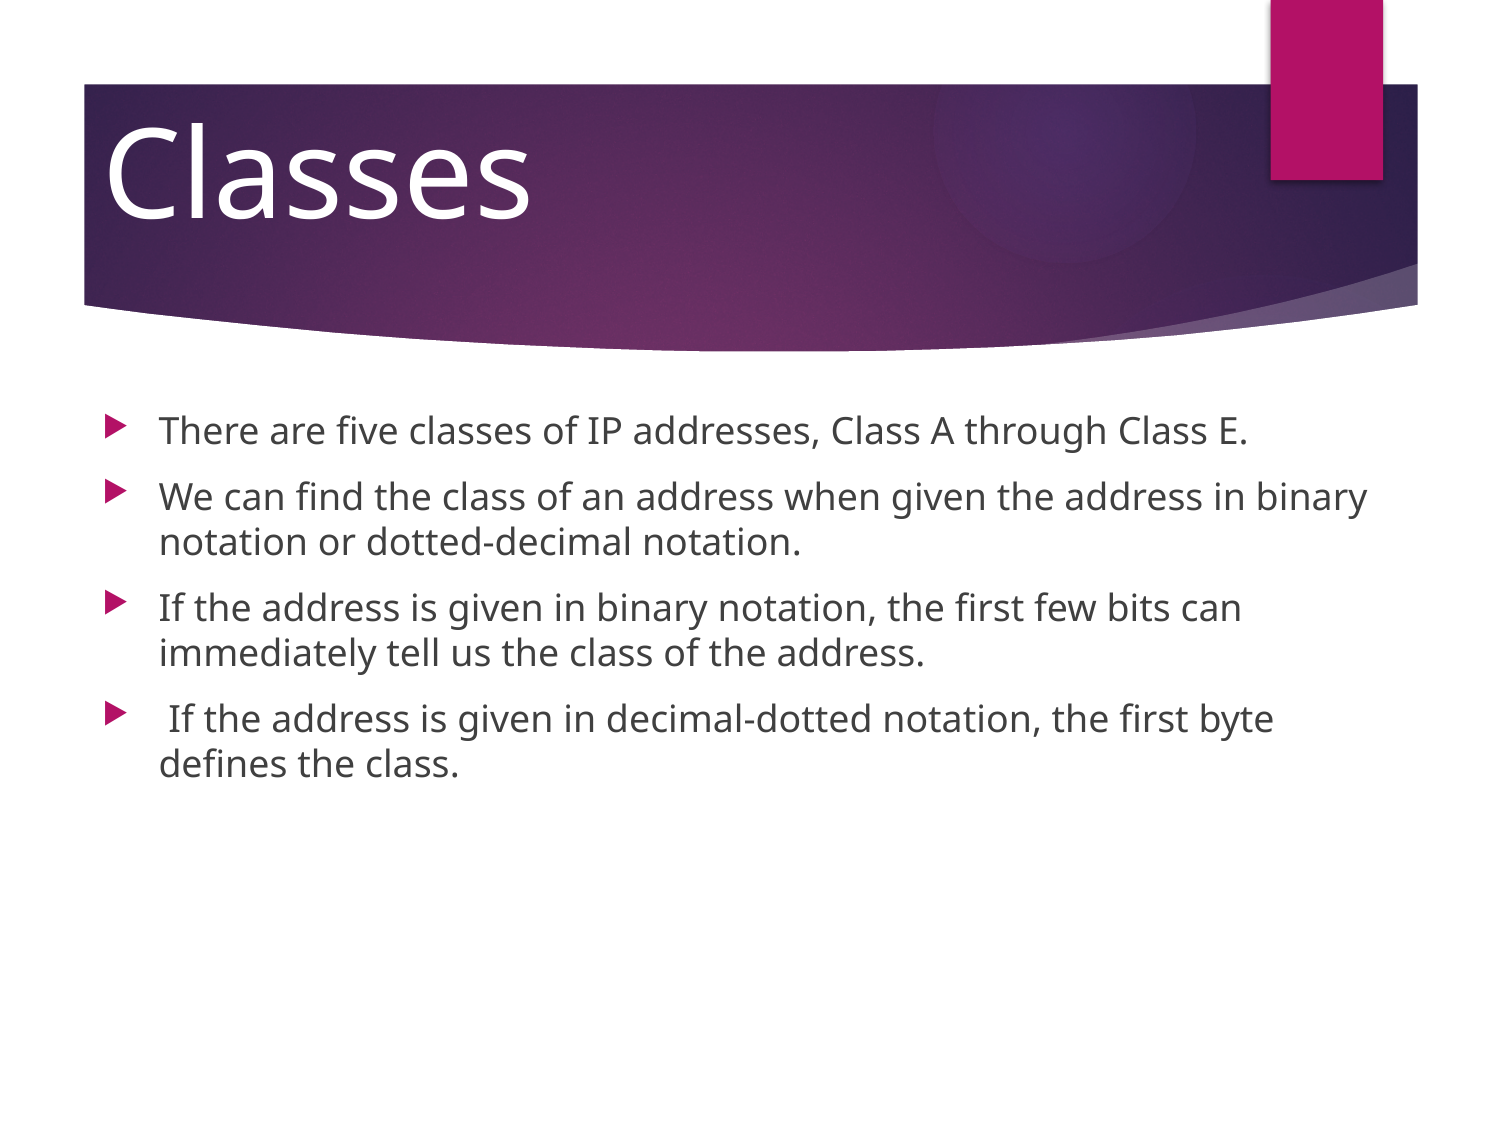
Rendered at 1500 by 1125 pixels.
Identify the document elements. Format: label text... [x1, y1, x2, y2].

title Classes [87, 75, 1438, 263]
list There are five classes of IP addresses, Class A through Class E. We can find the class of an address when given the address in binary notation or dotted-decimal notation. If the address is given in binary notation, the first few bits can immediately tell us the class of the address. If the address is given in decimal-dotted notation, the first byte defines the class. [87, 399, 1388, 1075]
